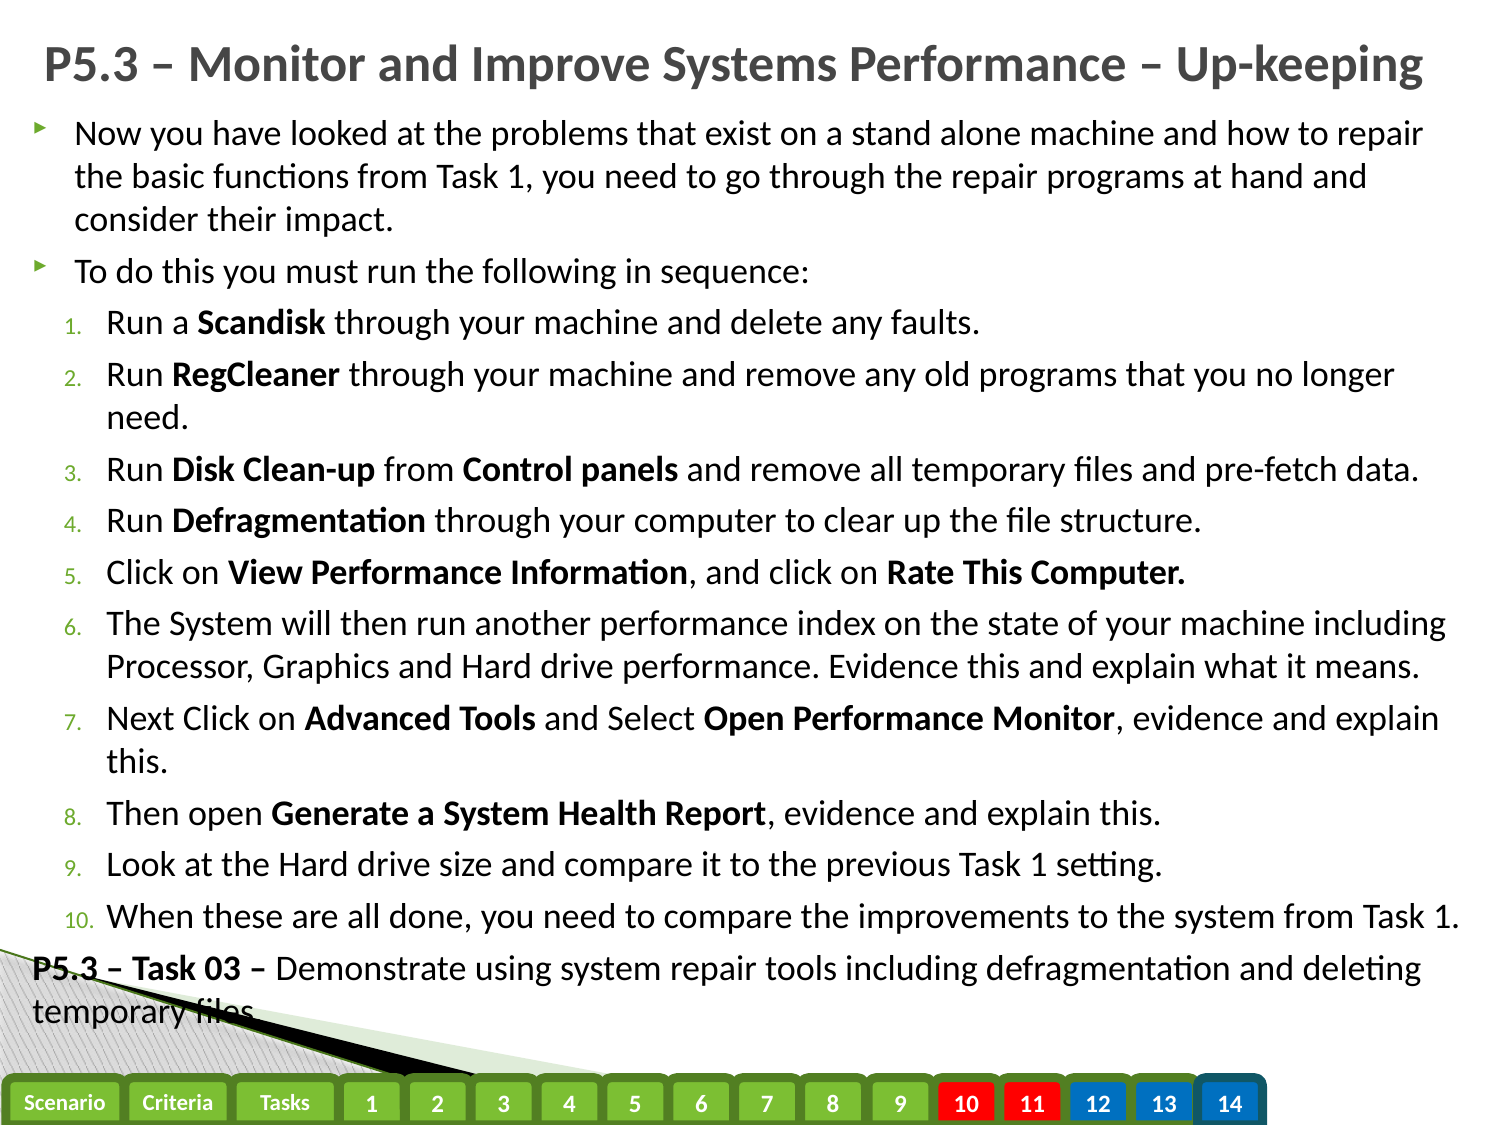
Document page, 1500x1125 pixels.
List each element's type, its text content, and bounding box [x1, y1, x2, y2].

list Now you have looked at the problems that exist on a stand alone machine and how to repair the basic functions from Task 1, you need to go through the repair programs at hand and consider their impact. To do this you must run the following in sequence: Run a Scandisk through your machine and delete any faults. Run RegCleaner through your machine and remove any old programs that you no longer need. Run Disk Clean-up from Control panels and remove all temporary files and pre-fetch data. Run Defragmentation through your computer to clear up the file structure. Click on View Performance Information, and click on Rate This Computer. The System will then run another performance index on the state of your machine including Processor, Graphics and Hard drive performance. Evidence this and explain what it means. Next Click on Advanced Tools and Select Open Performance Monitor, evidence and explain this. Then open Generate a System Health Report, evidence and explain this. Look at the Hard drive size and compare it to the previous Task 1 setting. When these are all done, you need to compare the improvements to the system from Task 1. P5.3 – Task 03 – Demonstrate using system repair tools including defragmentation and deleting temporary files. [17, 101, 1483, 1047]
title P5.3 – Monitor and Improve Systems Performance – Up-keeping [29, 30, 1463, 90]
